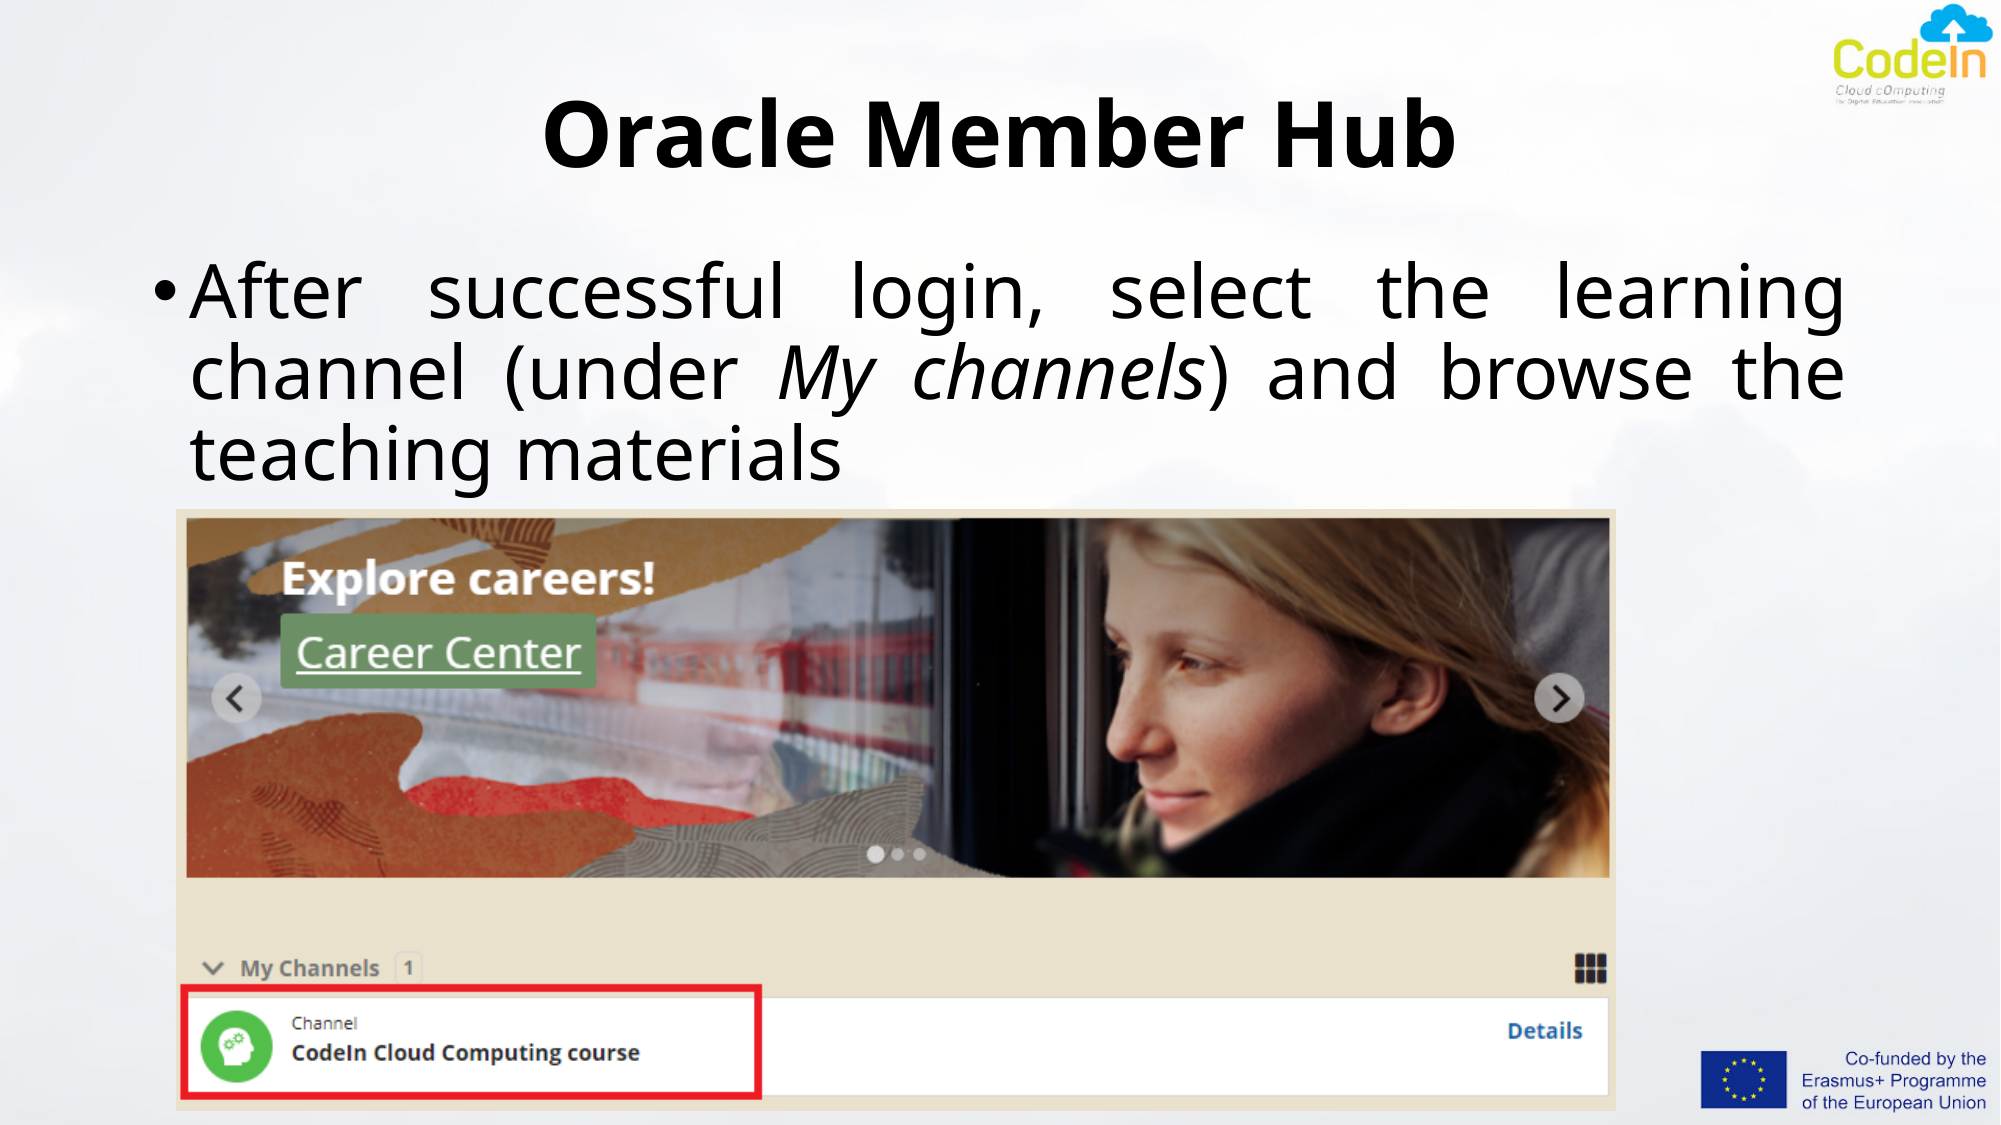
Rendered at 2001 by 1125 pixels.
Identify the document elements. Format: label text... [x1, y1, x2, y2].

picture [0, 0, 2001, 1125]
title Oracle Member Hub [137, 28, 1863, 246]
list After successful login, select the learning channel (under My channels) and browse the teaching materials [137, 246, 1863, 1095]
